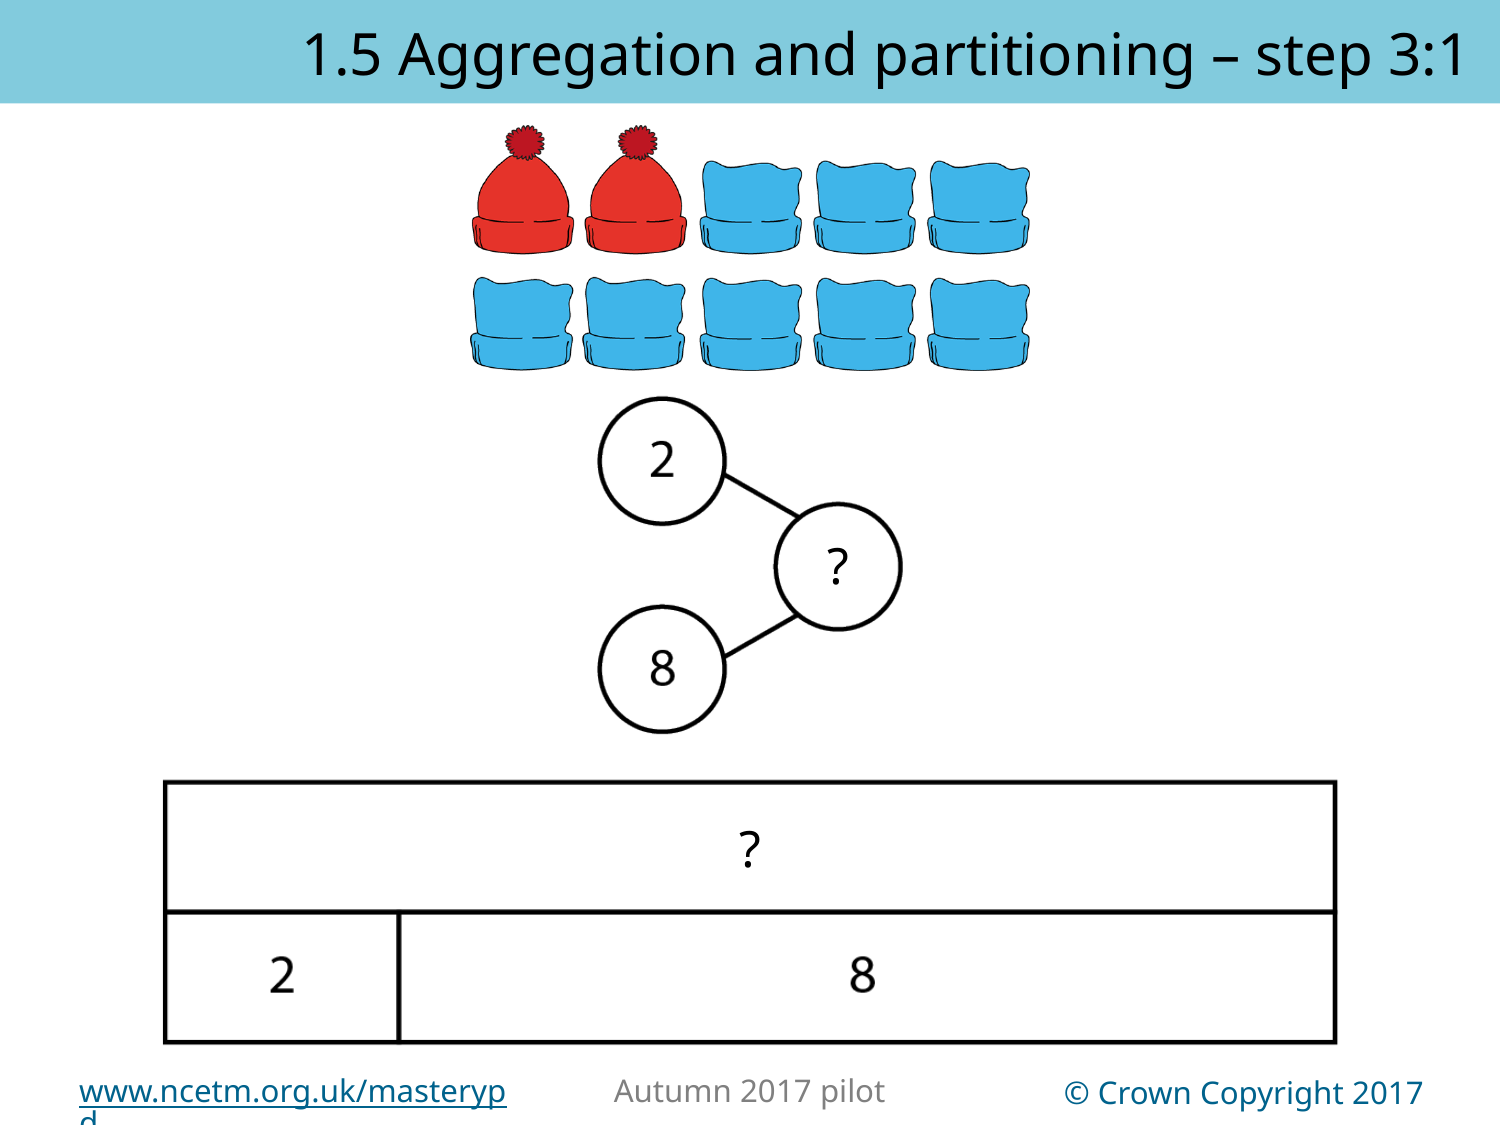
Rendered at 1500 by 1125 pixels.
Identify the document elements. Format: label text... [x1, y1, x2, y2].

picture [470, 125, 1030, 372]
picture [132, 774, 1368, 1052]
picture [133, 389, 1367, 741]
list 1.5 Aggregation and partitioning – step 3:1 [0, 0, 1500, 104]
